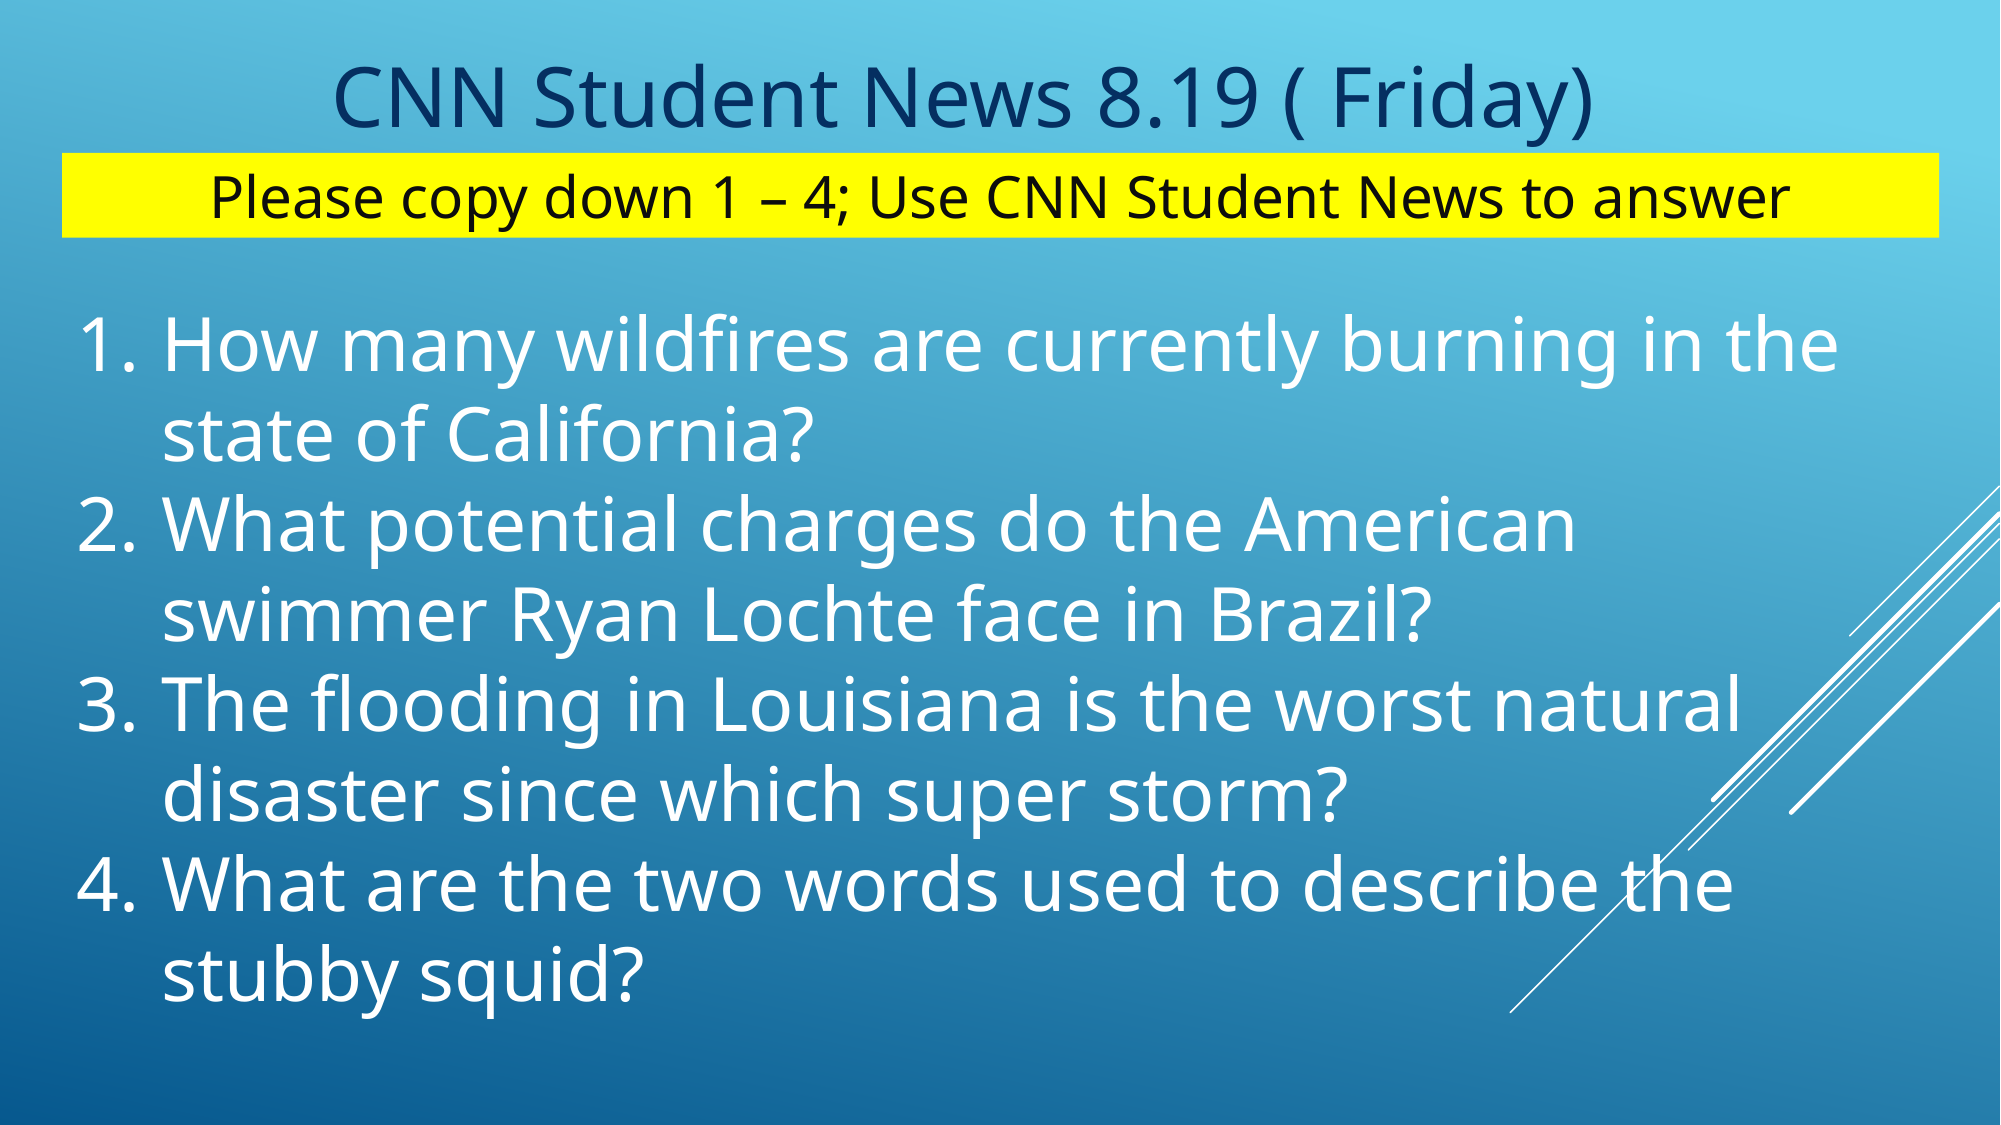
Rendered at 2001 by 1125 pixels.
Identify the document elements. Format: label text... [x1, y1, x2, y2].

text_box CNN Student News 8.19 ( Friday) [316, 36, 1611, 152]
text_box How many wildfires are currently burning in the state of California? What potential charges do the American swimmer Ryan Lochte face in Brazil? The flooding in Louisiana is the worst natural disaster since which super storm? What are the two words used to describe the stubby squid? [62, 288, 1896, 1125]
text_box Please copy down 1 – 4; Use CNN Student News to answer [62, 152, 1940, 238]
